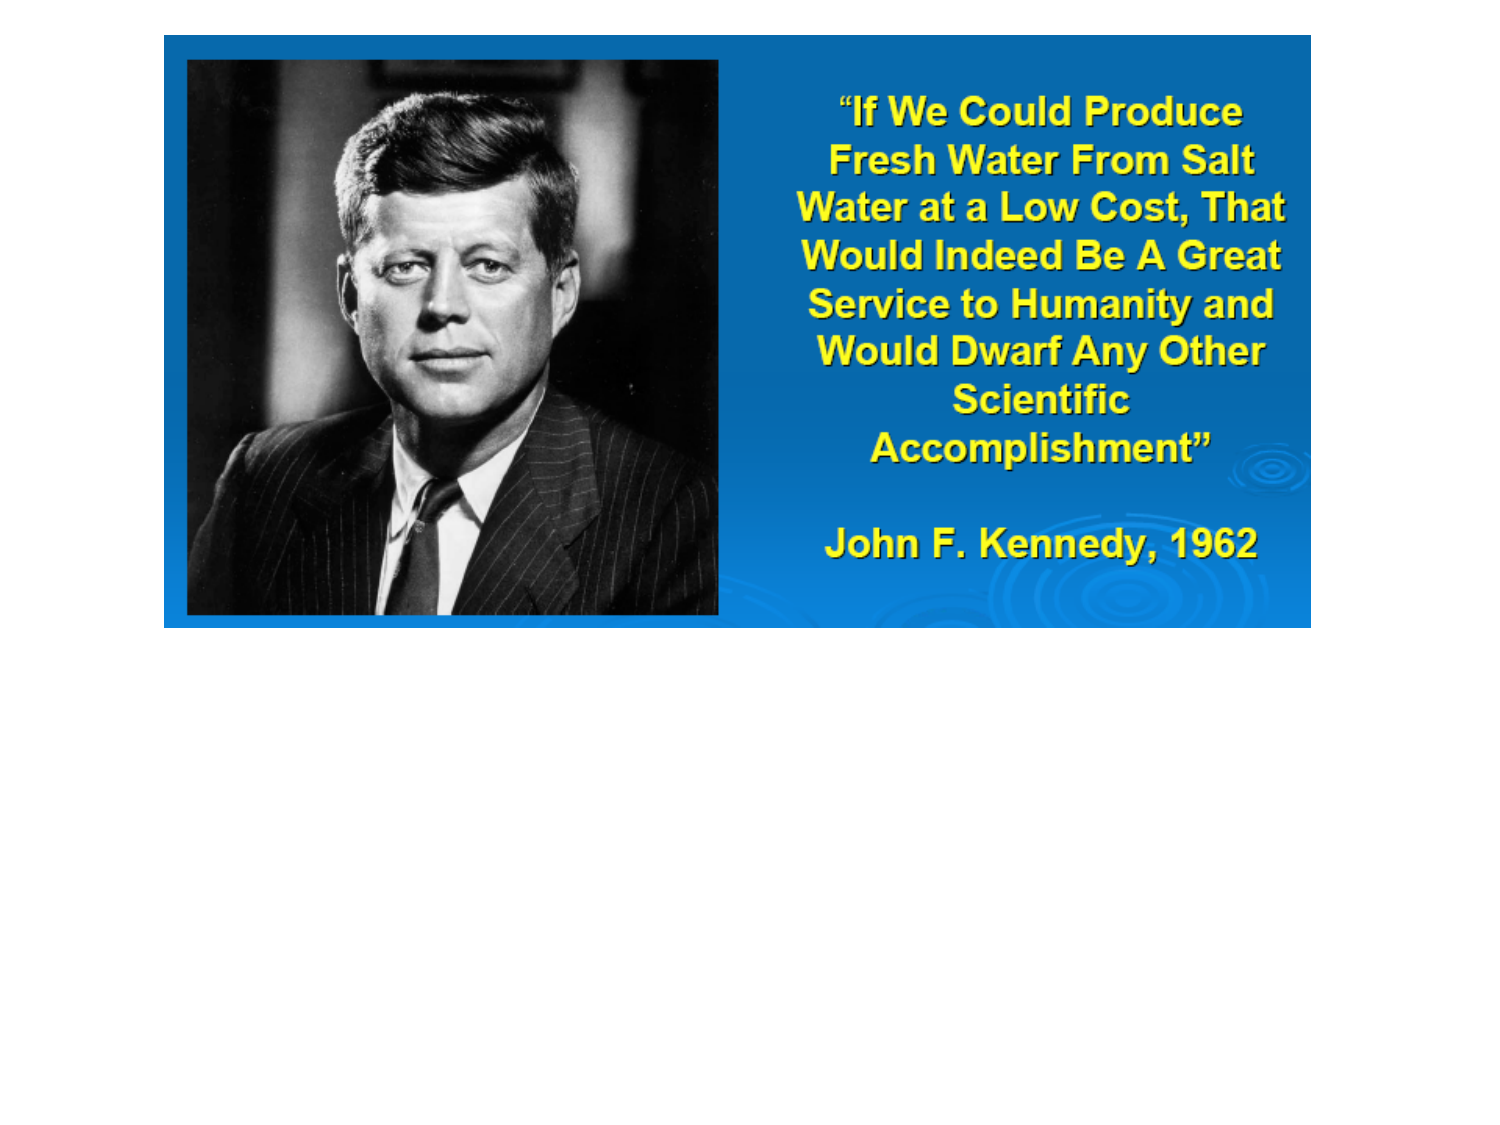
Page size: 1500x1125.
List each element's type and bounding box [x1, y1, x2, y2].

picture [163, 34, 1312, 628]
